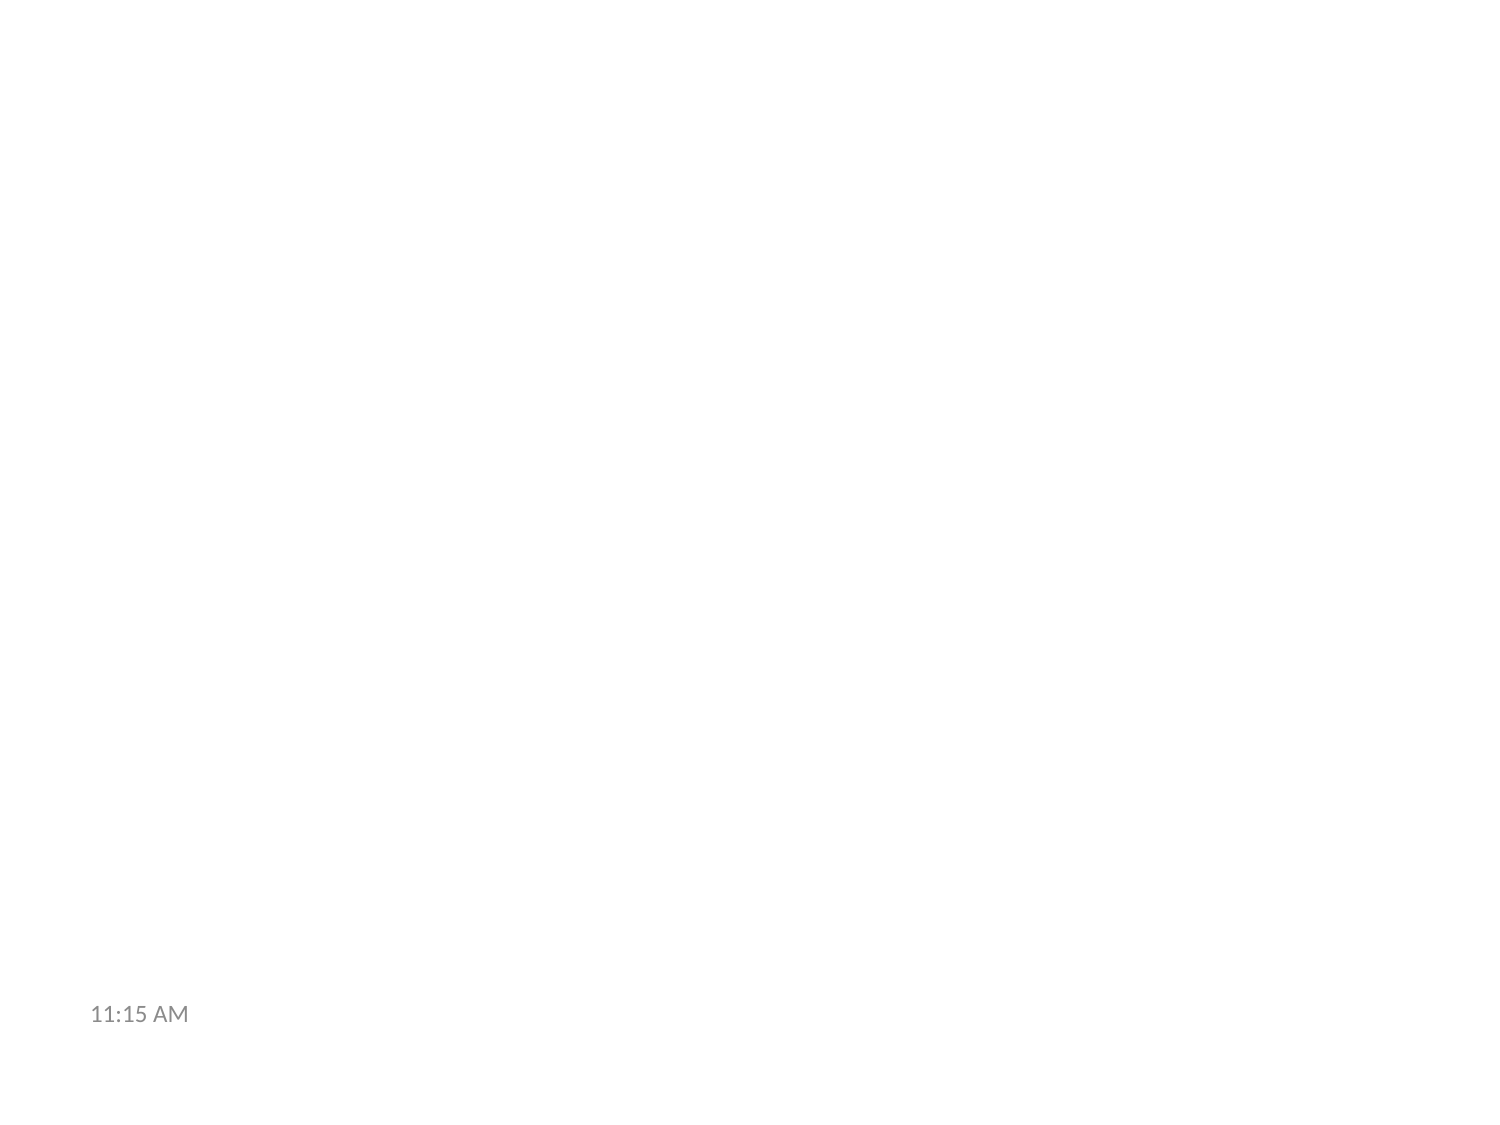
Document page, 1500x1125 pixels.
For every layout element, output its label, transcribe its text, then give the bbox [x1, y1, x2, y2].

text_box 3:35 PM [75, 982, 425, 1043]
